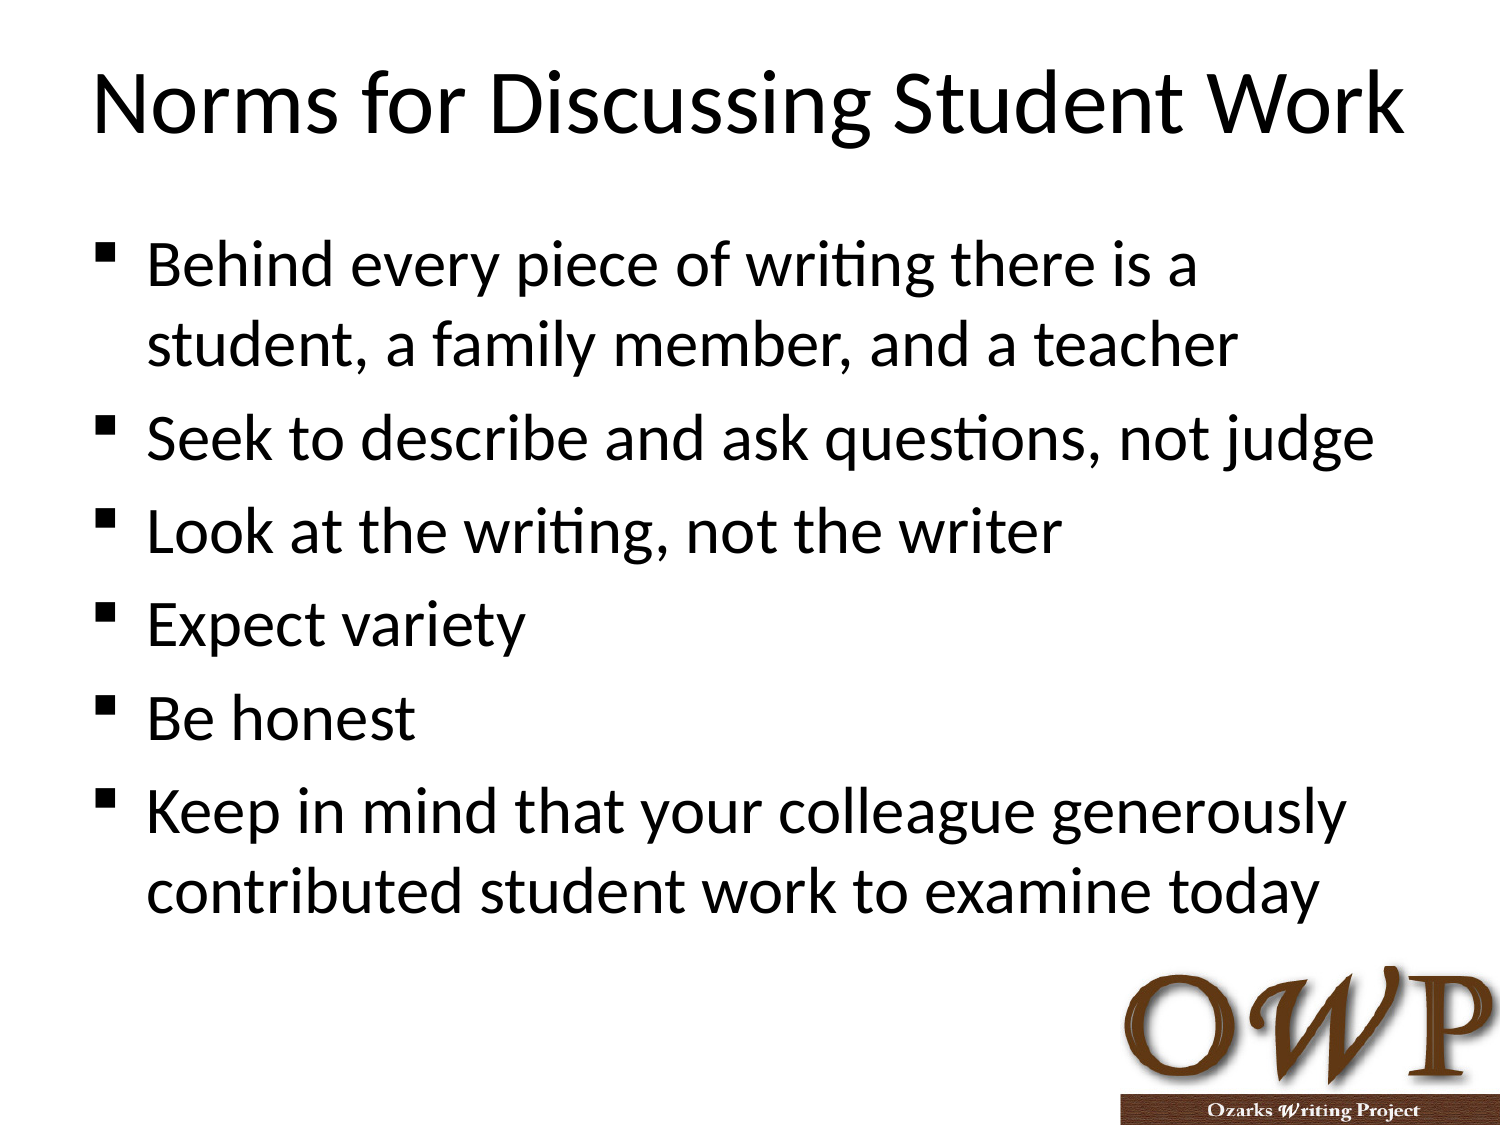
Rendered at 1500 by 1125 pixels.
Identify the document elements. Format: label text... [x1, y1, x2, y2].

picture [1120, 957, 1500, 1125]
title Norms for Discussing Student Work [74, 2, 1426, 191]
list Behind every piece of writing there is a student, a family member, and a teacher Seek to describe and ask questions, not judge Look at the writing, not the writer Expect variety Be honest Keep in mind that your colleague generously contributed student work to examine today [74, 212, 1426, 956]
